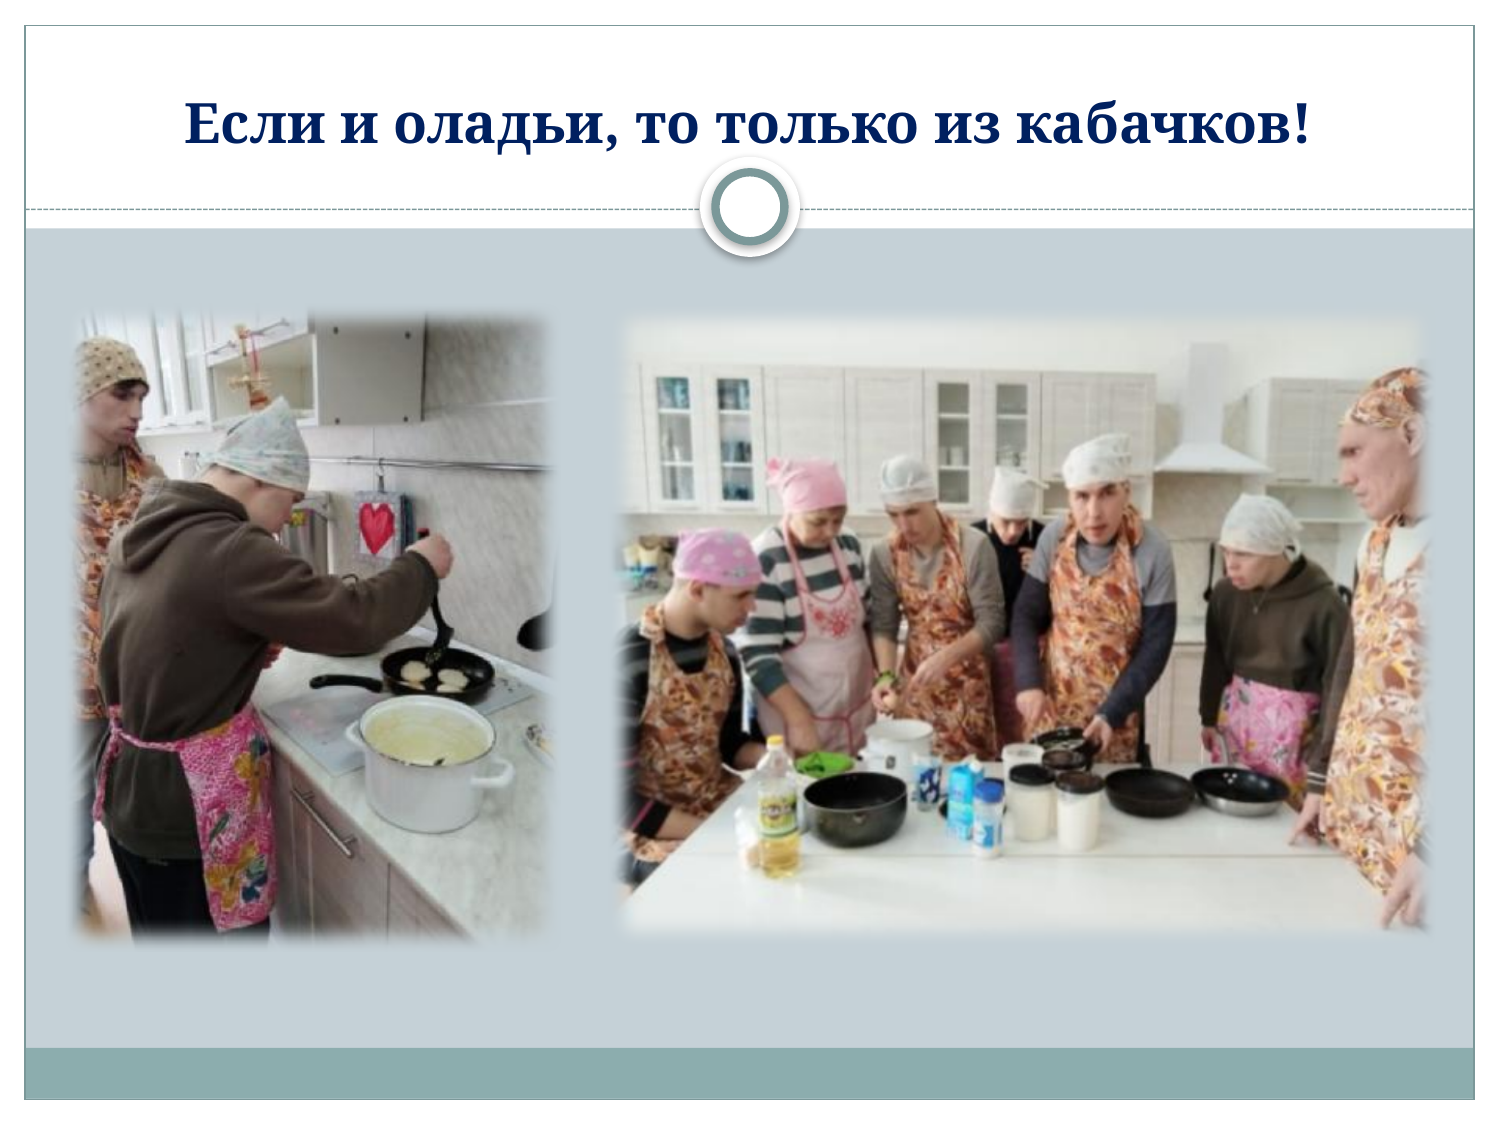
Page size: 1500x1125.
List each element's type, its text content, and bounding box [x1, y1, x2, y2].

title Если и оладьи, то только из кабачков! [49, 37, 1450, 162]
picture [64, 302, 562, 953]
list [607, 302, 1438, 948]
